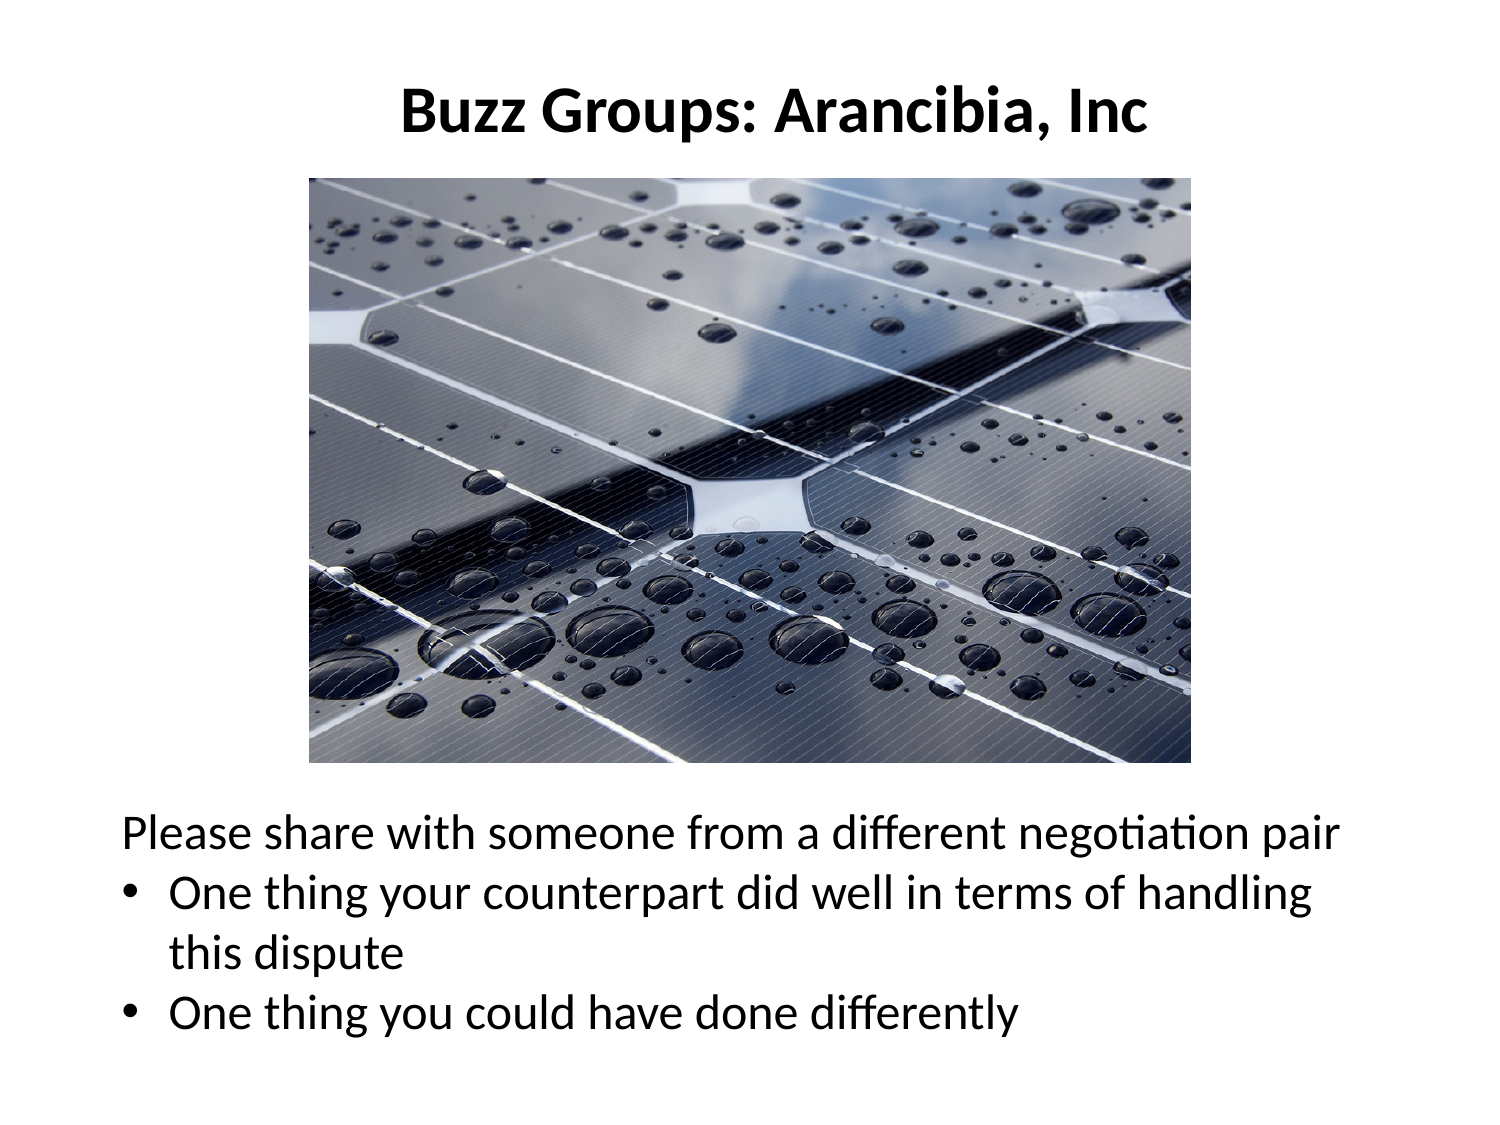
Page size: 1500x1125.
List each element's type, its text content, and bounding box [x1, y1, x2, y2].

picture [309, 178, 1191, 763]
text_box Buzz Groups: Arancibia, Inc [24, 12, 1500, 200]
text_box Please share with someone from a different negotiation pair One thing your counterpart did well in terms of handling this dispute One thing you could have done differently [106, 792, 1413, 1048]
